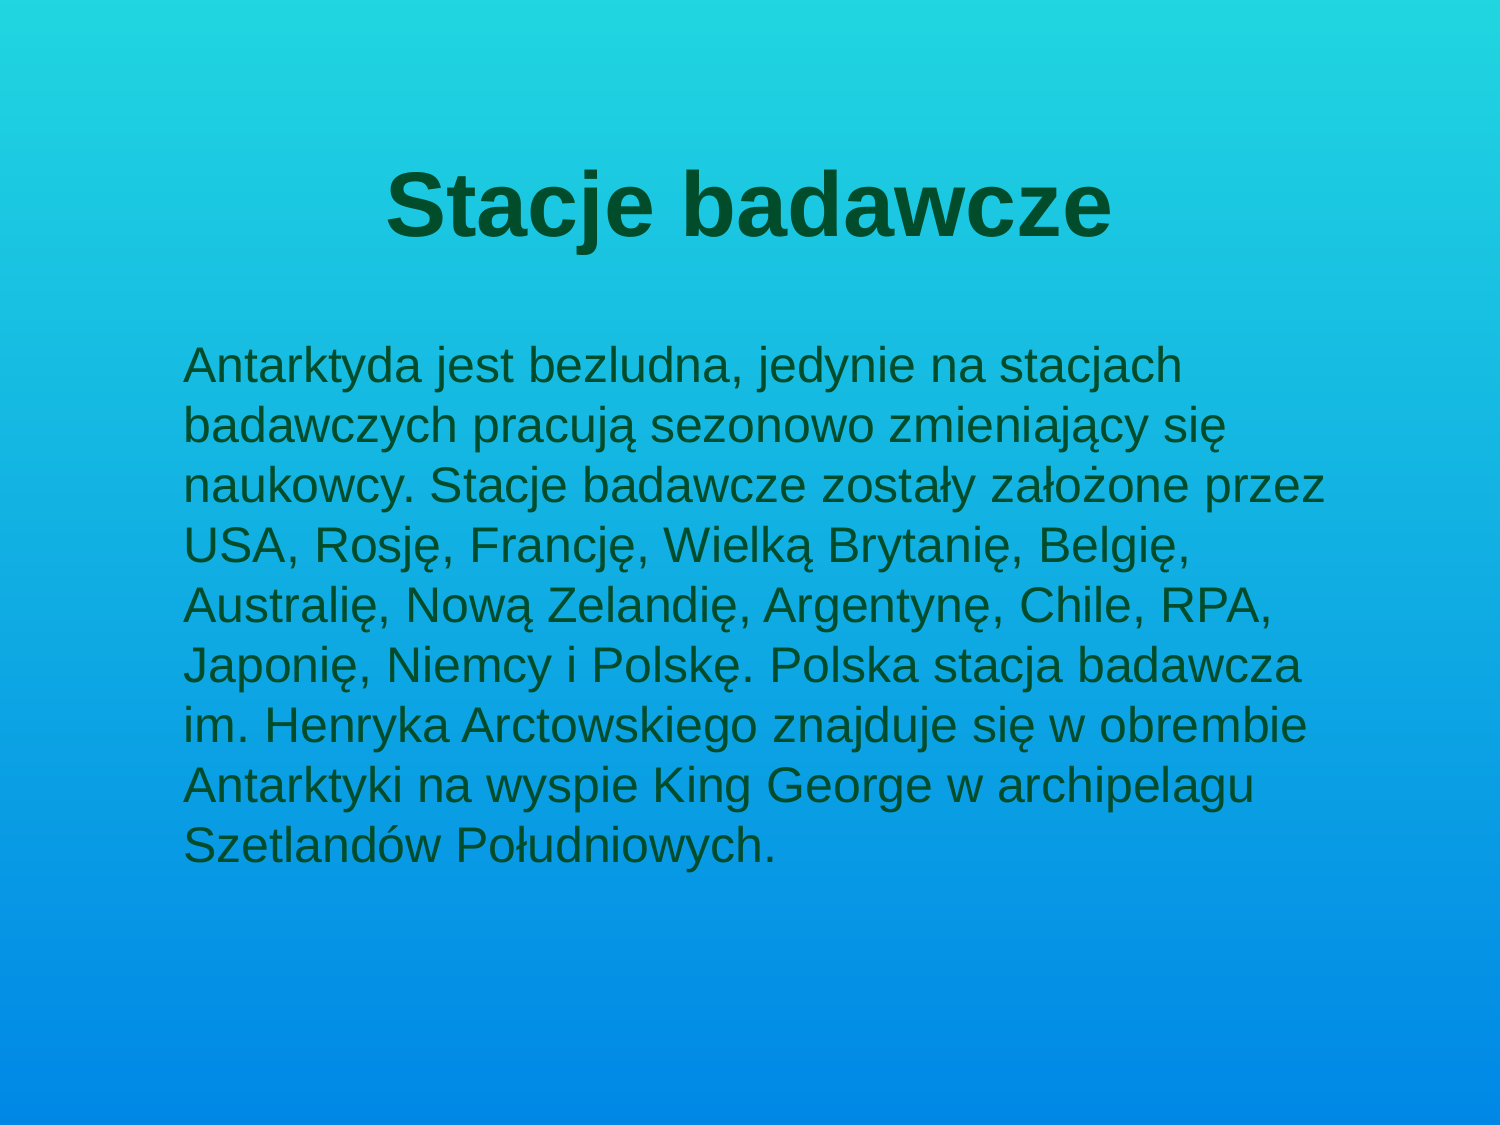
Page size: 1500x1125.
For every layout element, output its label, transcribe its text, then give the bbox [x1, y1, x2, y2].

title Stacje badawcze [112, 74, 1388, 263]
list Antarktyda jest bezludna, jedynie na stacjach badawczych pracują sezonowo zmieniający się naukowcy. Stacje badawcze zostały założone przez USA, Rosję, Francję, Wielką Brytanię, Belgię, Australię, Nową Zelandię, Argentynę, Chile, RPA, Japonię, Niemcy i Polskę. Polska stacja badawcza im. Henryka Arctowskiego znajduje się w obrembie Antarktyki na wyspie King George w archipelagu Szetlandów Południowych. [112, 324, 1388, 1001]
